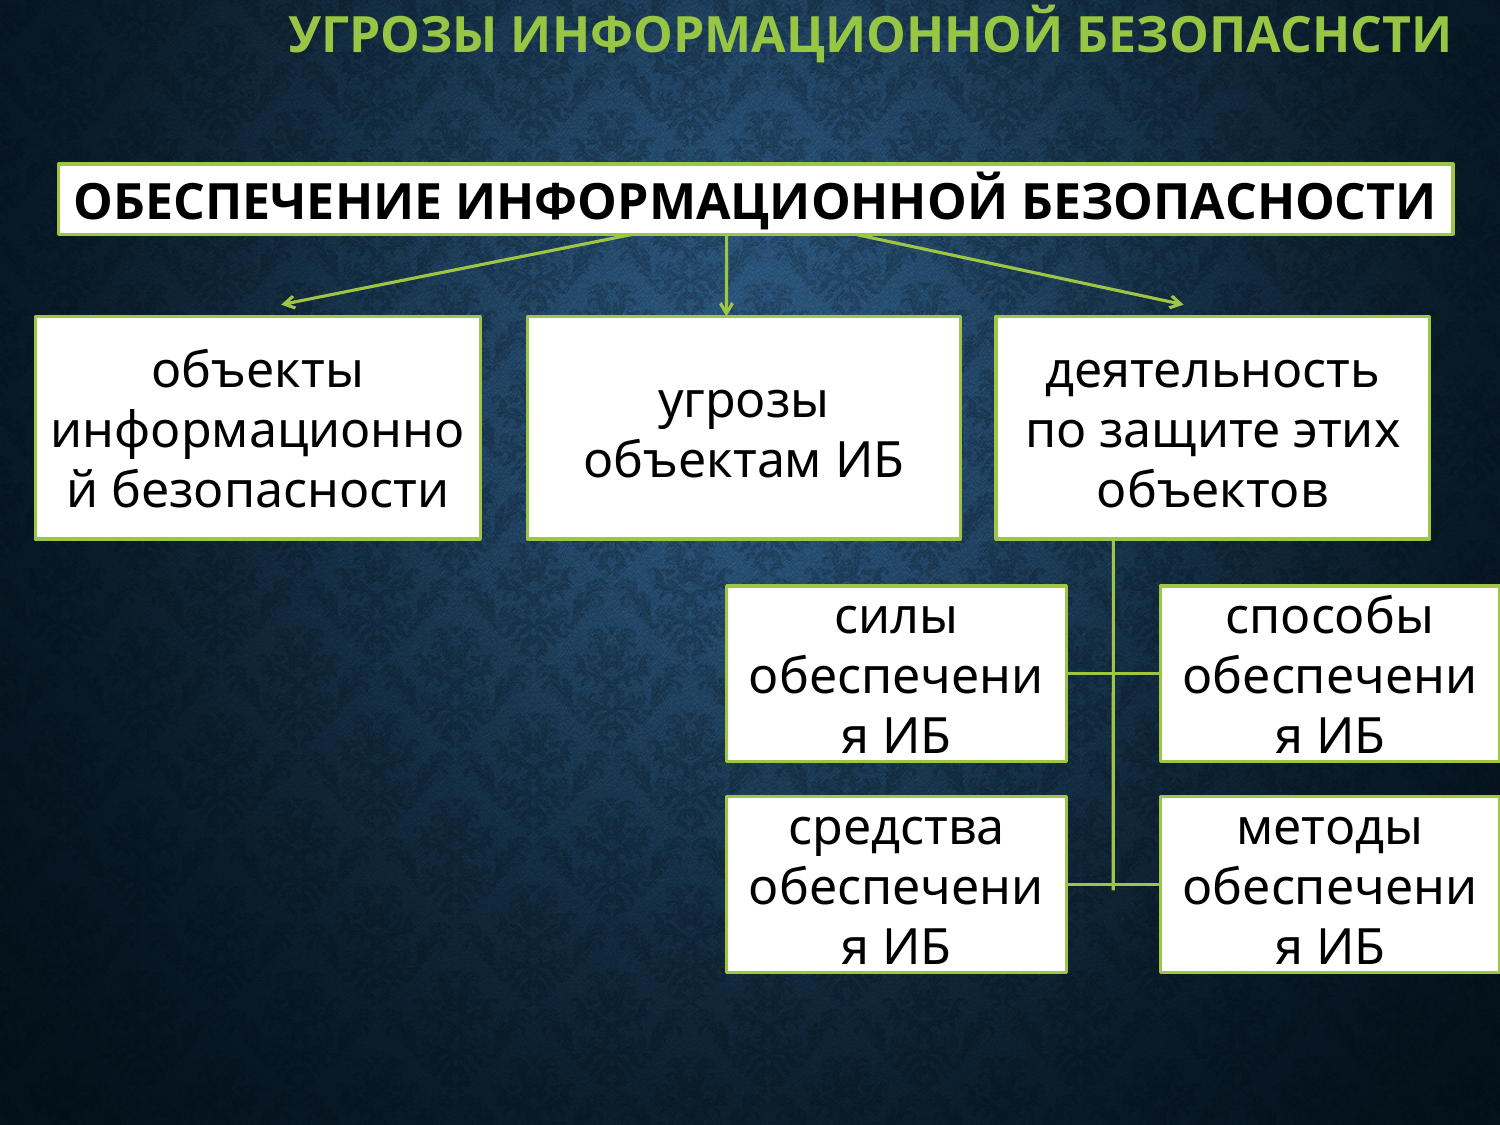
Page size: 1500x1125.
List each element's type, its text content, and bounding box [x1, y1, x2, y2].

title УГРОЗЫ ИНФОРМАЦИОННОЙ БЕЗОПАСНСТИ [257, 0, 1484, 73]
text_box средства обеспечения ИБ [725, 795, 1068, 974]
text_box деятельность по защите этих объектов [994, 315, 1431, 541]
text_box методы обеспечения ИБ [1159, 795, 1500, 974]
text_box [280, 233, 634, 306]
text_box угрозы объектам ИБ [526, 315, 962, 541]
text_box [854, 233, 1184, 306]
text_box способы обеспечения ИБ [1159, 584, 1500, 763]
text_box объекты информационной безопасности [34, 315, 482, 541]
text_box силы обеспечения ИБ [725, 584, 1068, 763]
text_box ОБЕСПЕЧЕНИЕ ИНФОРМАЦИОННОЙ БЕЗОПАСНОСТИ [57, 162, 1455, 236]
